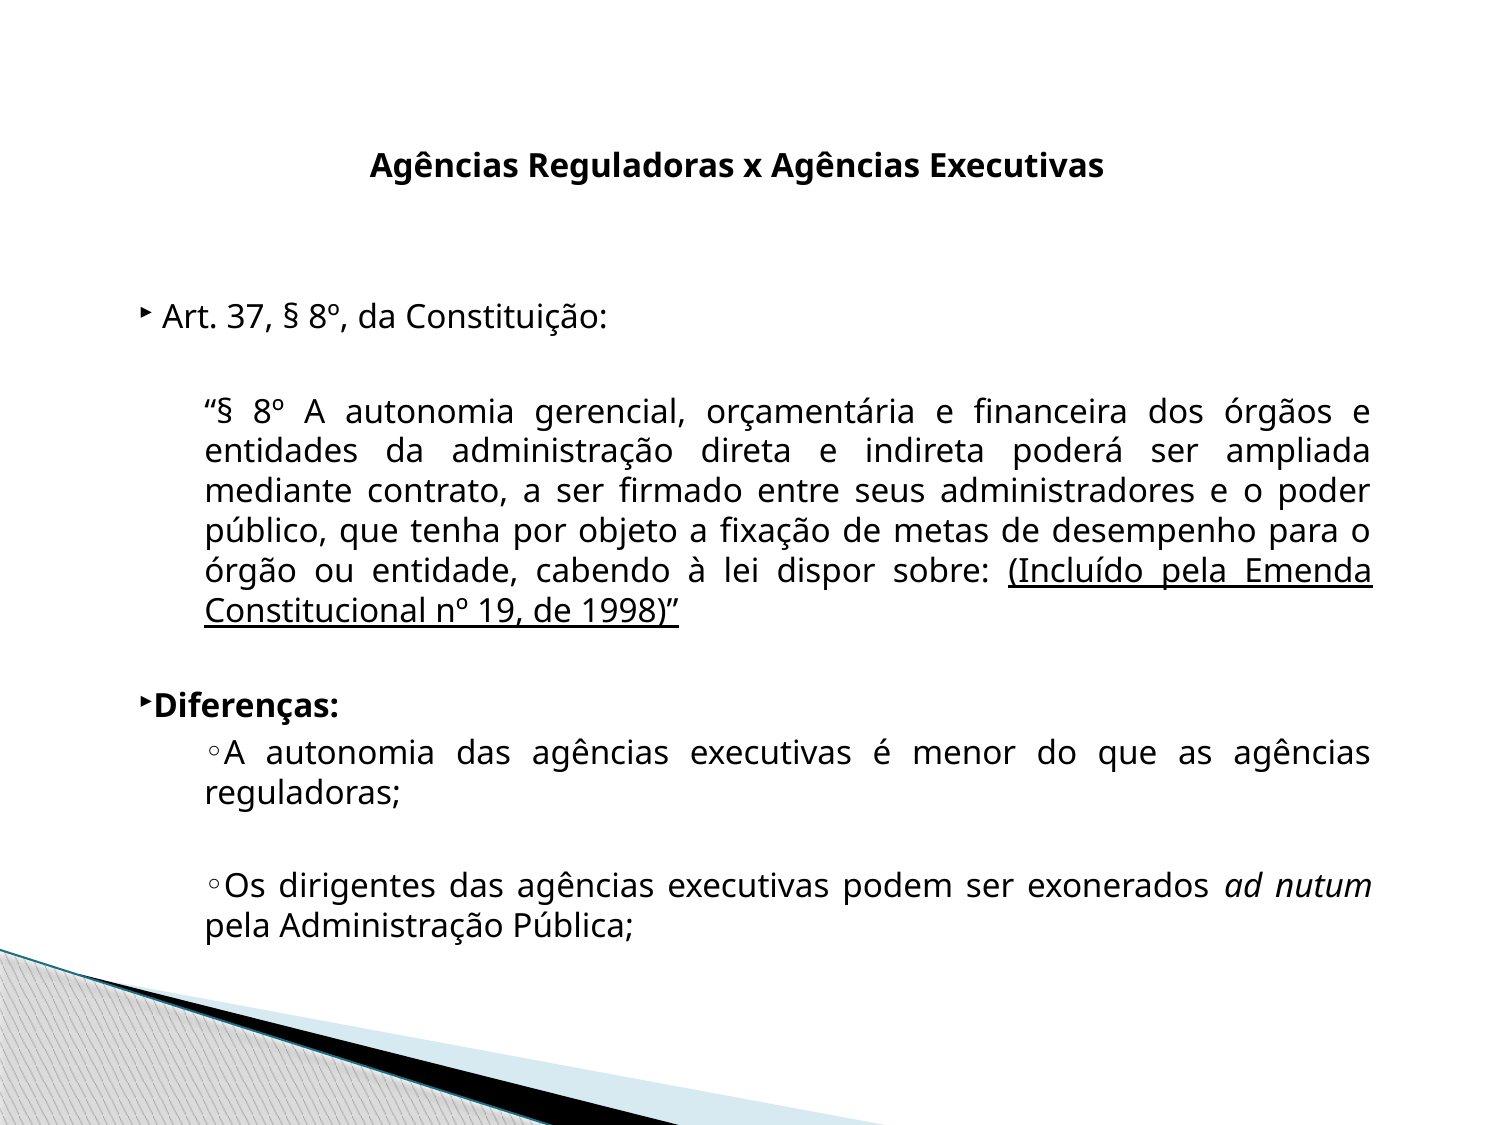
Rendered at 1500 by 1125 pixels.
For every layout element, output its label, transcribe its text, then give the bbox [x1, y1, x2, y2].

title Agências Reguladoras x Agências Executivas [100, 66, 1376, 308]
subtitle Art. 37, § 8º, da Constituição: “§ 8º A autonomia gerencial, orçamentária e financeira dos órgãos e entidades da administração direta e indireta poderá ser ampliada mediante contrato, a ser firmado entre seus administradores e o poder público, que tenha por objeto a fixação de metas de desempenho para o órgão ou entidade, cabendo à lei dispor sobre: (Incluído pela Emenda Constitucional nº 19, de 1998)” Diferenças: A autonomia das agências executivas é menor do que as agências reguladoras; Os dirigentes das agências executivas podem ser exonerados ad nutum pela Administração Pública; [123, 287, 1388, 1013]
